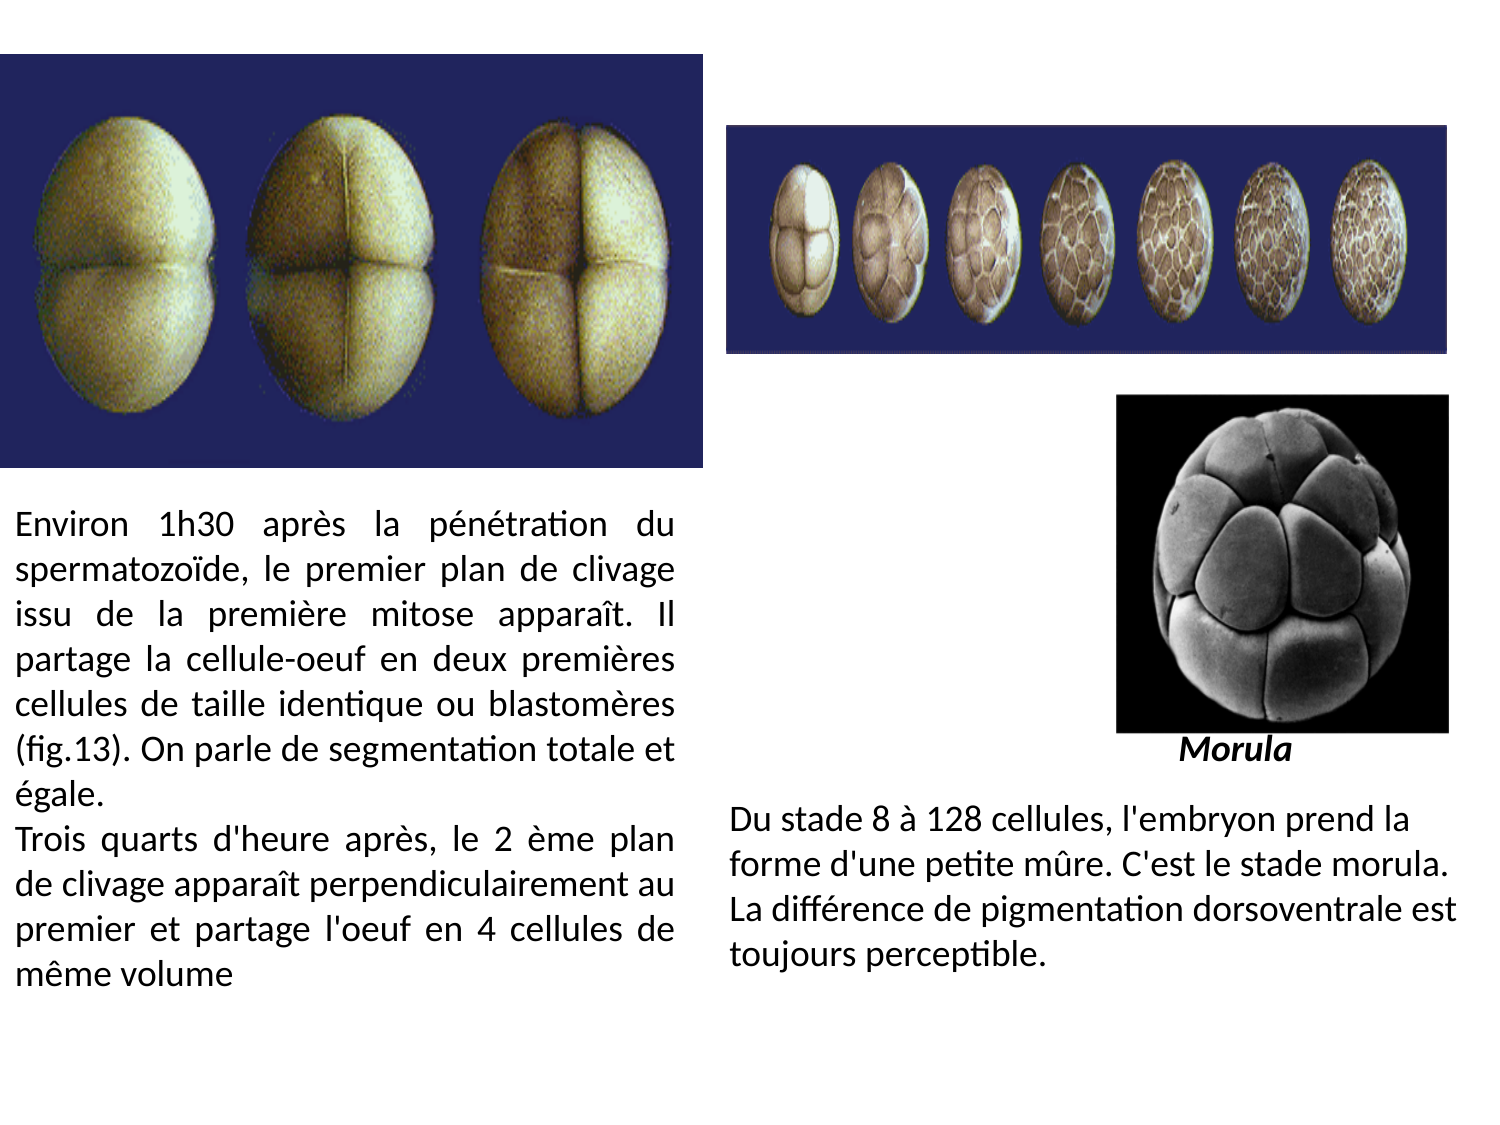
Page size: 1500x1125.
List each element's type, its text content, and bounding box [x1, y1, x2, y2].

text_box Du stade 8 à 128 cellules, l'embryon prend la forme d'une petite mûre. C'est le stade morula. La différence de pigmentation dorsoventrale est toujours perceptible. [714, 786, 1500, 982]
picture [1104, 373, 1460, 747]
picture [0, 54, 704, 469]
text_box Morula [1163, 755, 1400, 776]
picture [725, 125, 1448, 354]
text_box Environ 1h30 après la pénétration du spermatozoïde, le premier plan de clivage issu de la première mitose apparaît. Il partage la cellule-oeuf en deux premières cellules de taille identique ou blastomères (fig.13). On parle de segmentation totale et égale. Trois quarts d'heure après, le 2 ème plan de clivage apparaît perpendiculairement au premier et partage l'oeuf en 4 cellules de même volume [0, 491, 691, 1002]
